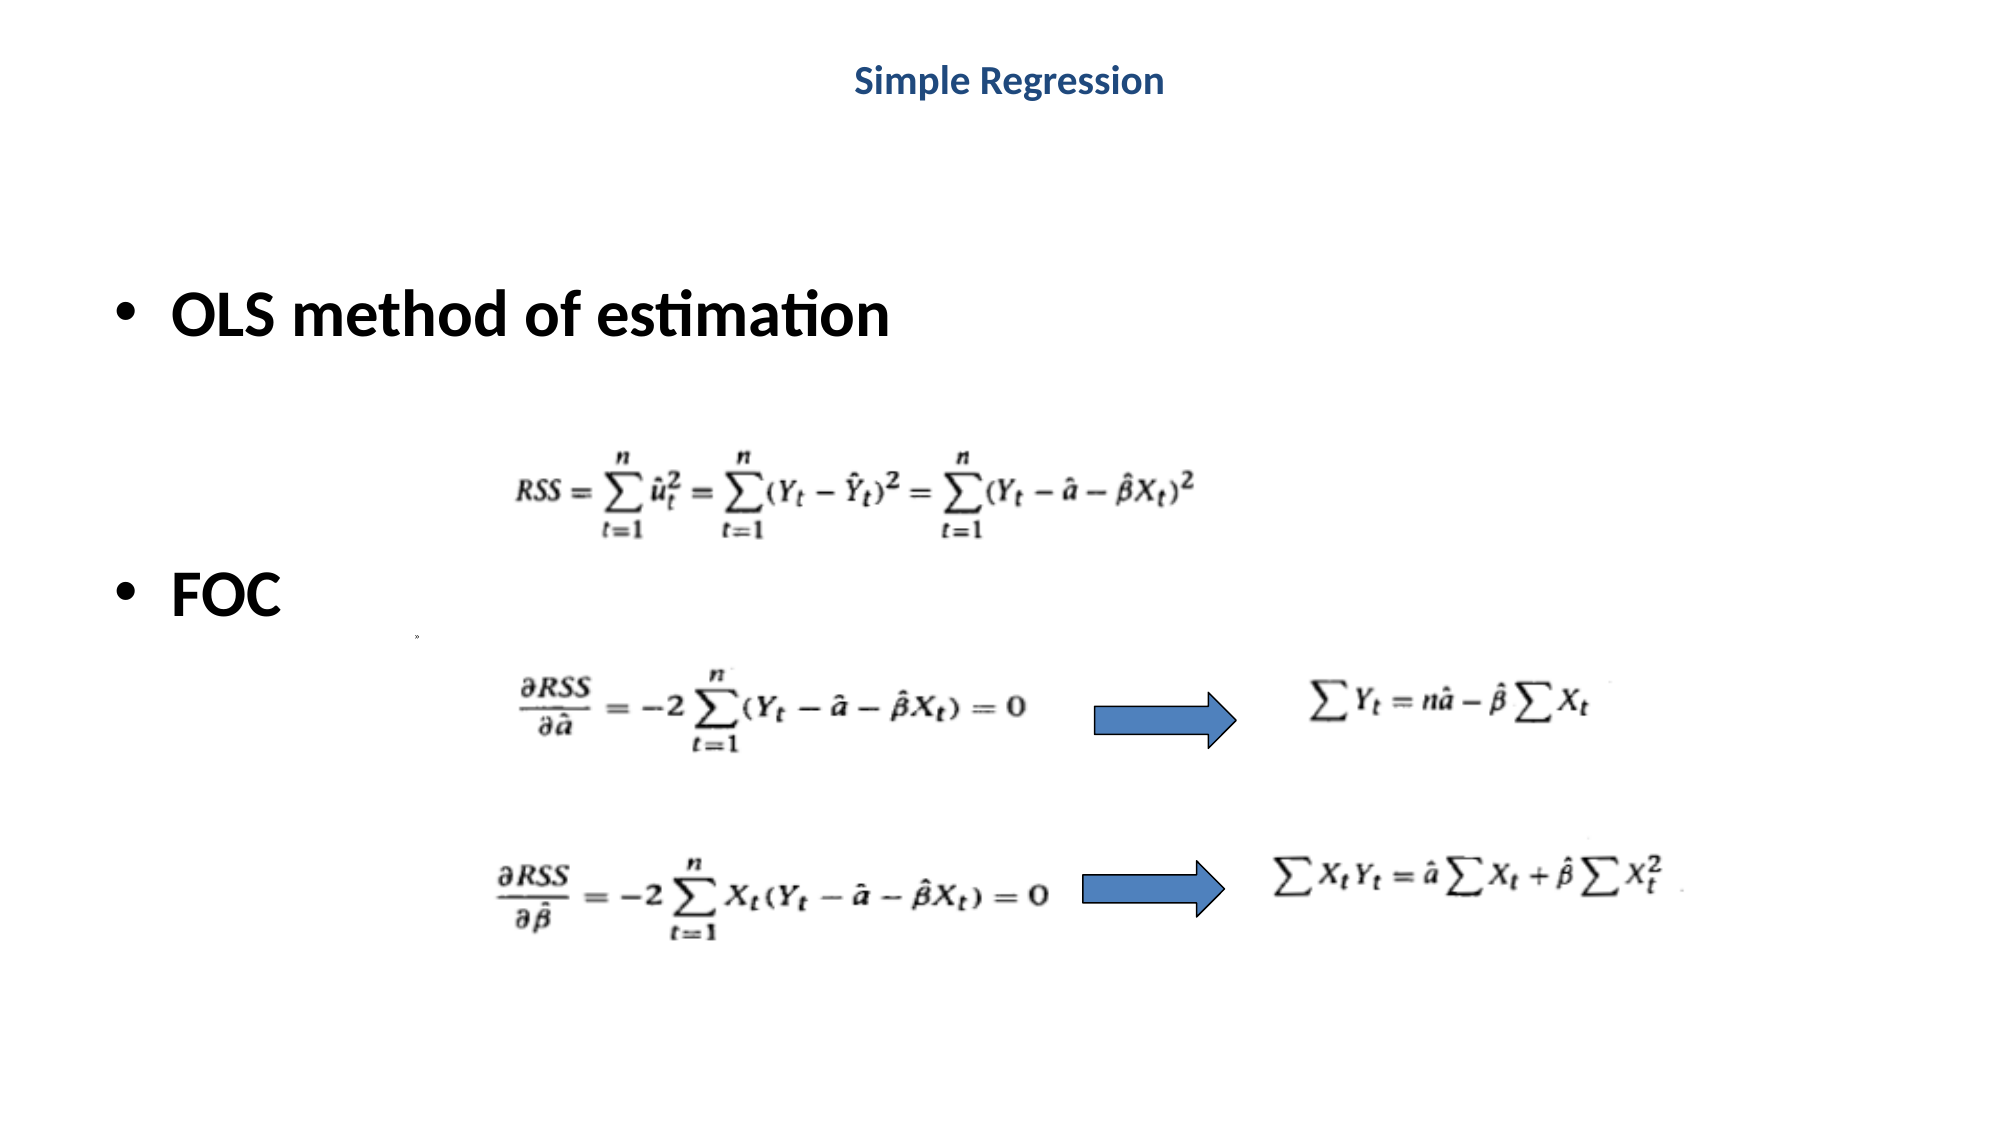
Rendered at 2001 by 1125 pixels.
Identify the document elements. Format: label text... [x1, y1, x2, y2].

text_box [1100, 692, 1237, 749]
picture [1295, 656, 1627, 748]
picture [503, 433, 1227, 551]
picture [1259, 822, 1693, 919]
text_box [1100, 860, 1225, 917]
list OLS method of estimation FOC [99, 262, 1900, 1005]
picture [479, 656, 1095, 953]
title Simple Regression [335, 45, 1686, 161]
